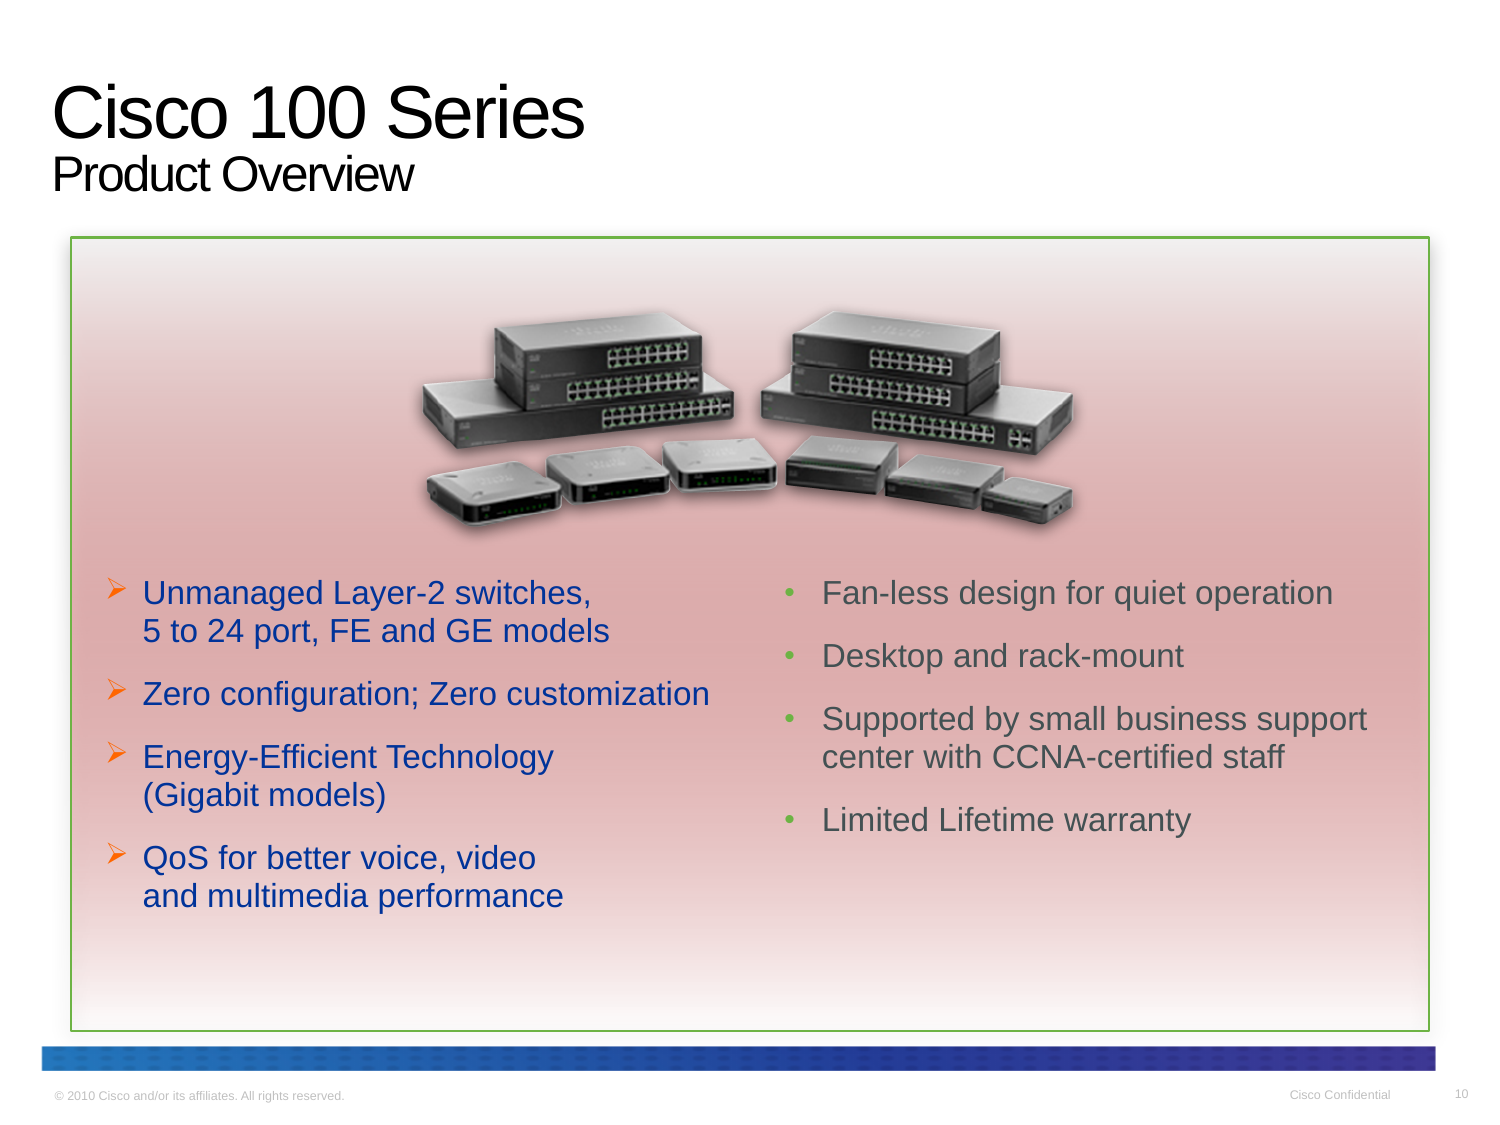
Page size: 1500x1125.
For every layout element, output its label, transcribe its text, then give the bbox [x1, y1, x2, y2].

text_box [69, 235, 1431, 1033]
list Unmanaged Layer-2 switches, 5 to 24 port, FE and GE models Zero configuration; Zero customization Energy-Efficient Technology (Gigabit models) QoS for better voice, video and multimedia performance [90, 567, 750, 969]
title Cisco 100 Series Product Overview [37, 70, 1447, 209]
text_box Fan-less design for quiet operation Desktop and rack-mount Supported by small business support center with CCNA-certified staff Limited Lifetime warranty [769, 566, 1430, 969]
picture [367, 259, 1132, 551]
picture [43, 1047, 1435, 1070]
